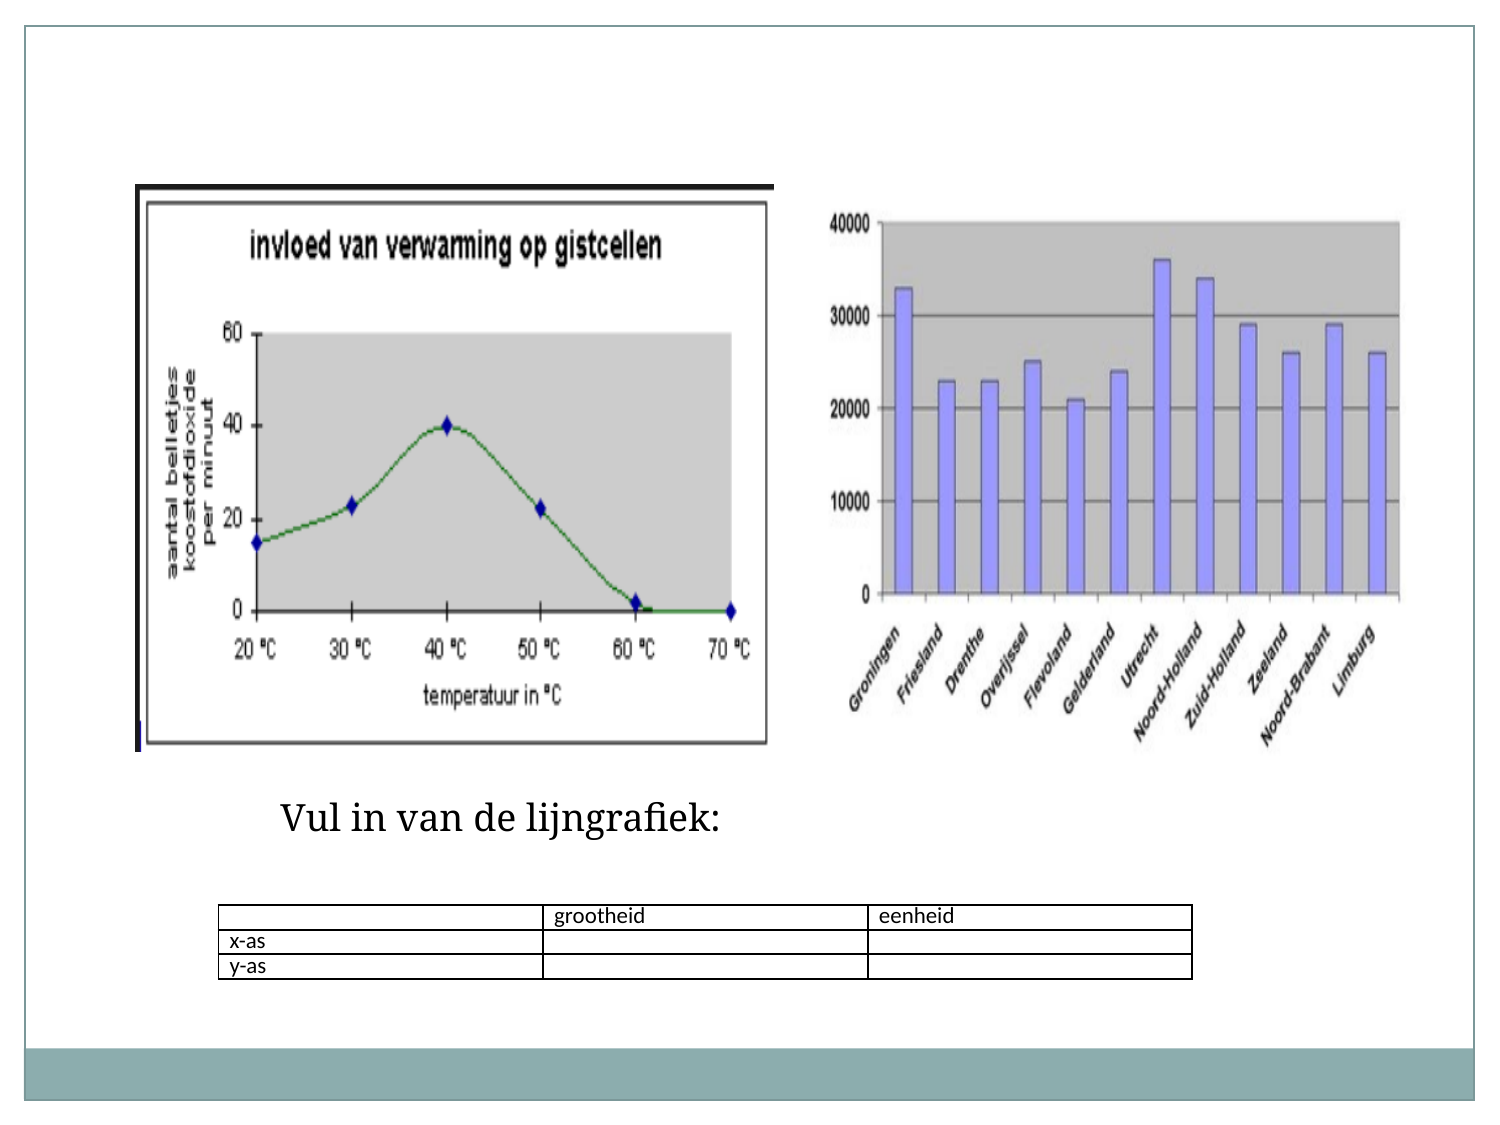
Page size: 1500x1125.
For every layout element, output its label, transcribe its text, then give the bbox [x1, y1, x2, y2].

table_cell [869, 955, 1191, 978]
table_header eenheid [869, 906, 1191, 929]
table_cell [544, 955, 867, 978]
table_cell [869, 931, 1191, 953]
table_cell x-as [219, 931, 542, 953]
table_cell [544, 931, 867, 953]
table_header [219, 906, 542, 929]
table_header grootheid [544, 906, 867, 929]
table_cell y-as [219, 955, 542, 978]
text_box Vul in van de lijngrafiek: [265, 786, 939, 847]
picture [820, 184, 1412, 764]
picture [135, 184, 774, 752]
